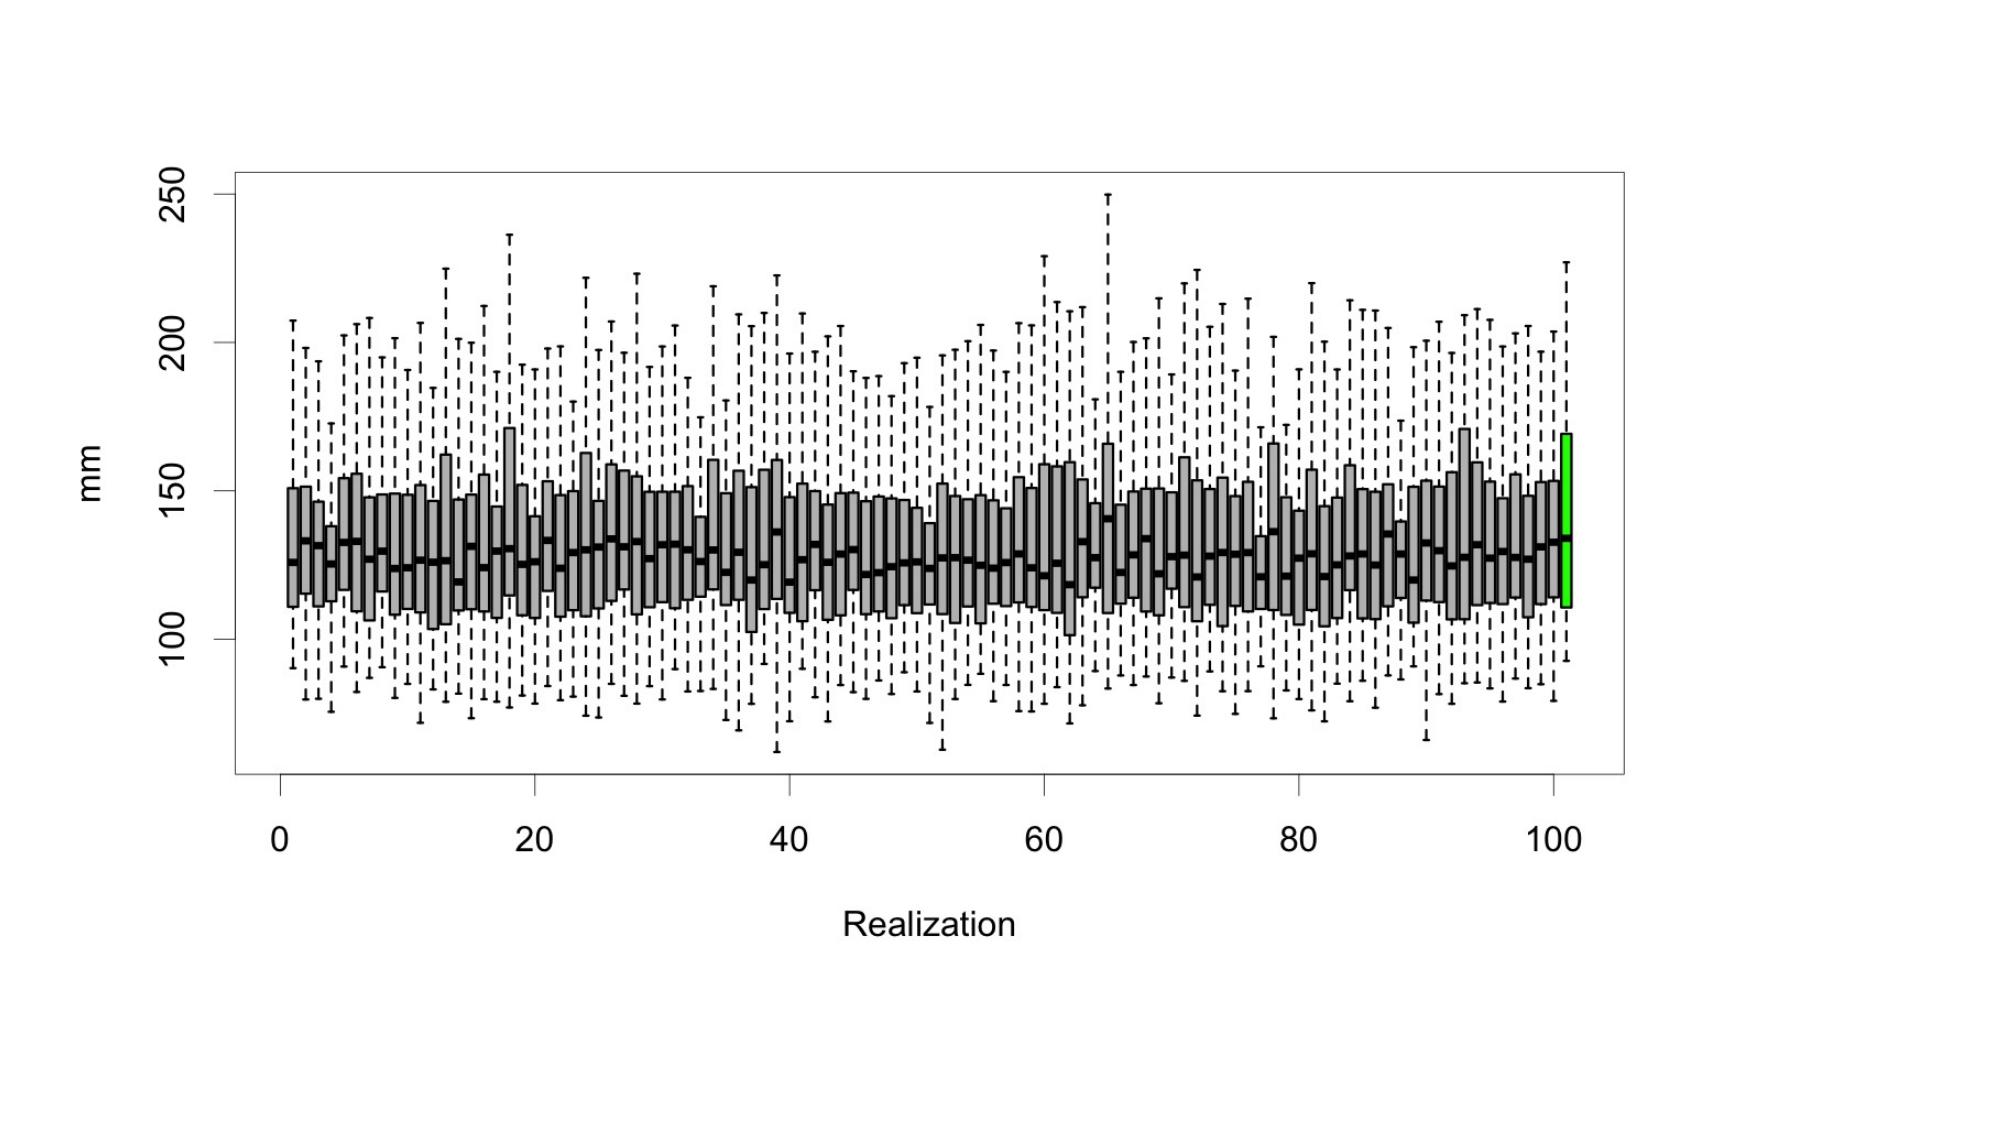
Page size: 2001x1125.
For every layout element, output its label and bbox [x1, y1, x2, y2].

picture [62, 157, 1643, 955]
